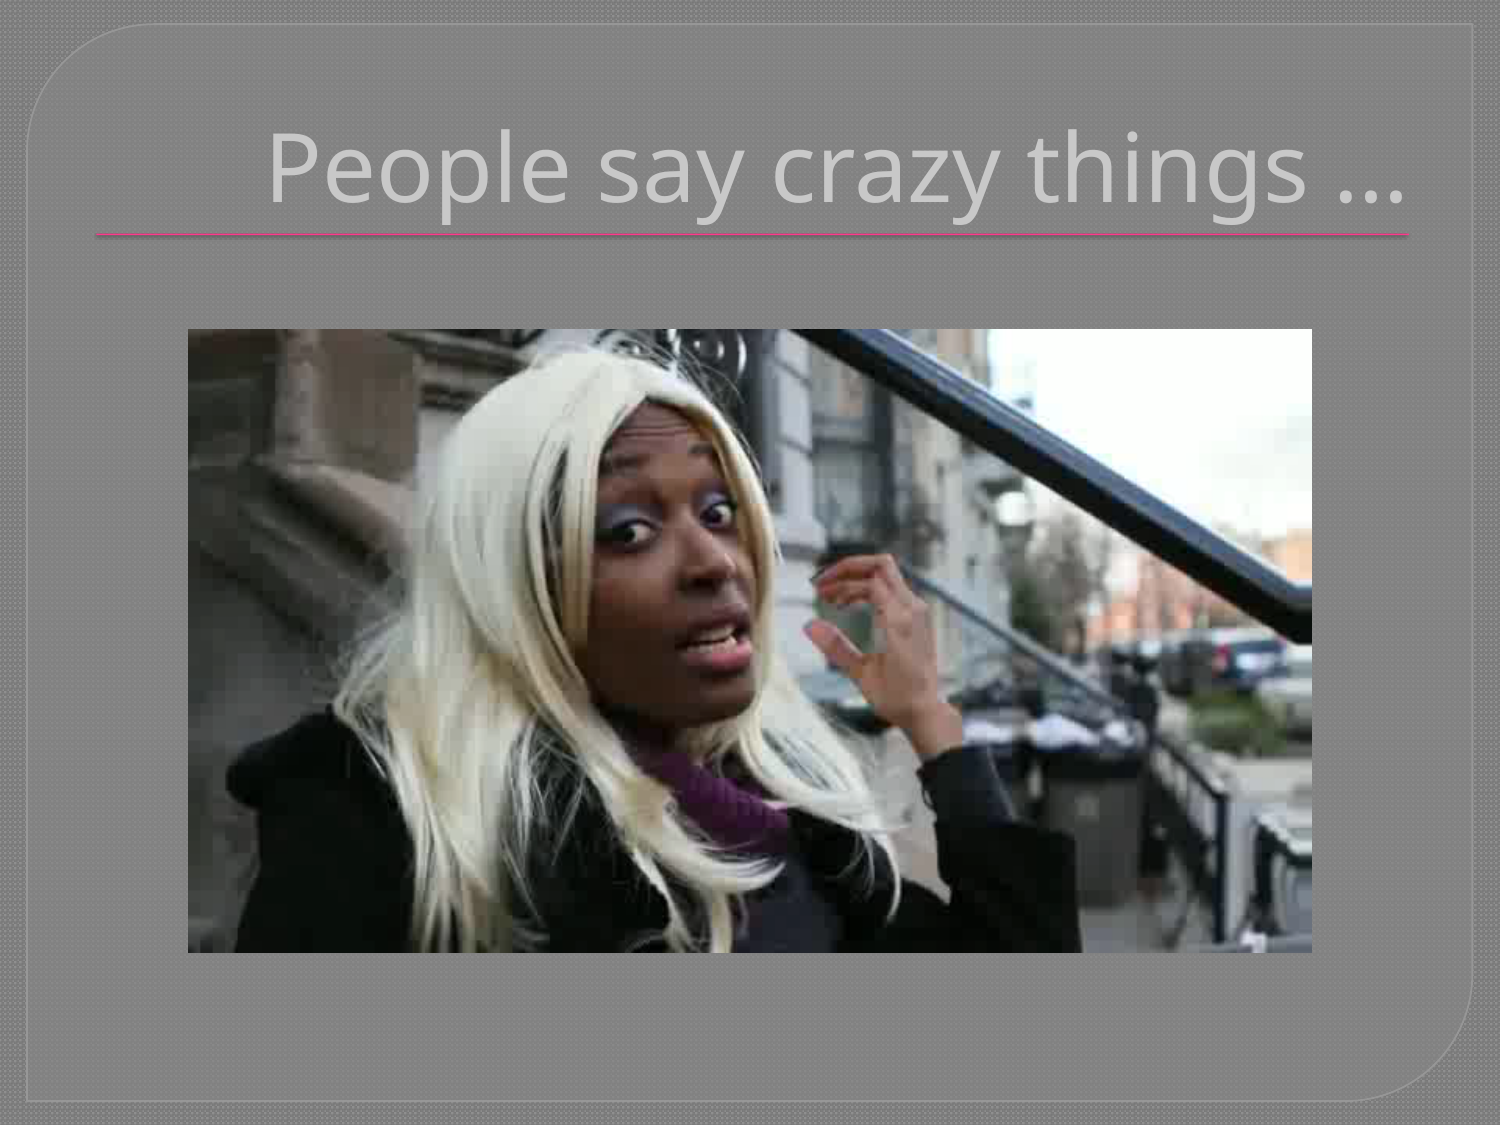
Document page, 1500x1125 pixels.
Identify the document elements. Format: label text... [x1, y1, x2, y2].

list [187, 328, 1313, 954]
title People say crazy things … [75, 41, 1425, 230]
